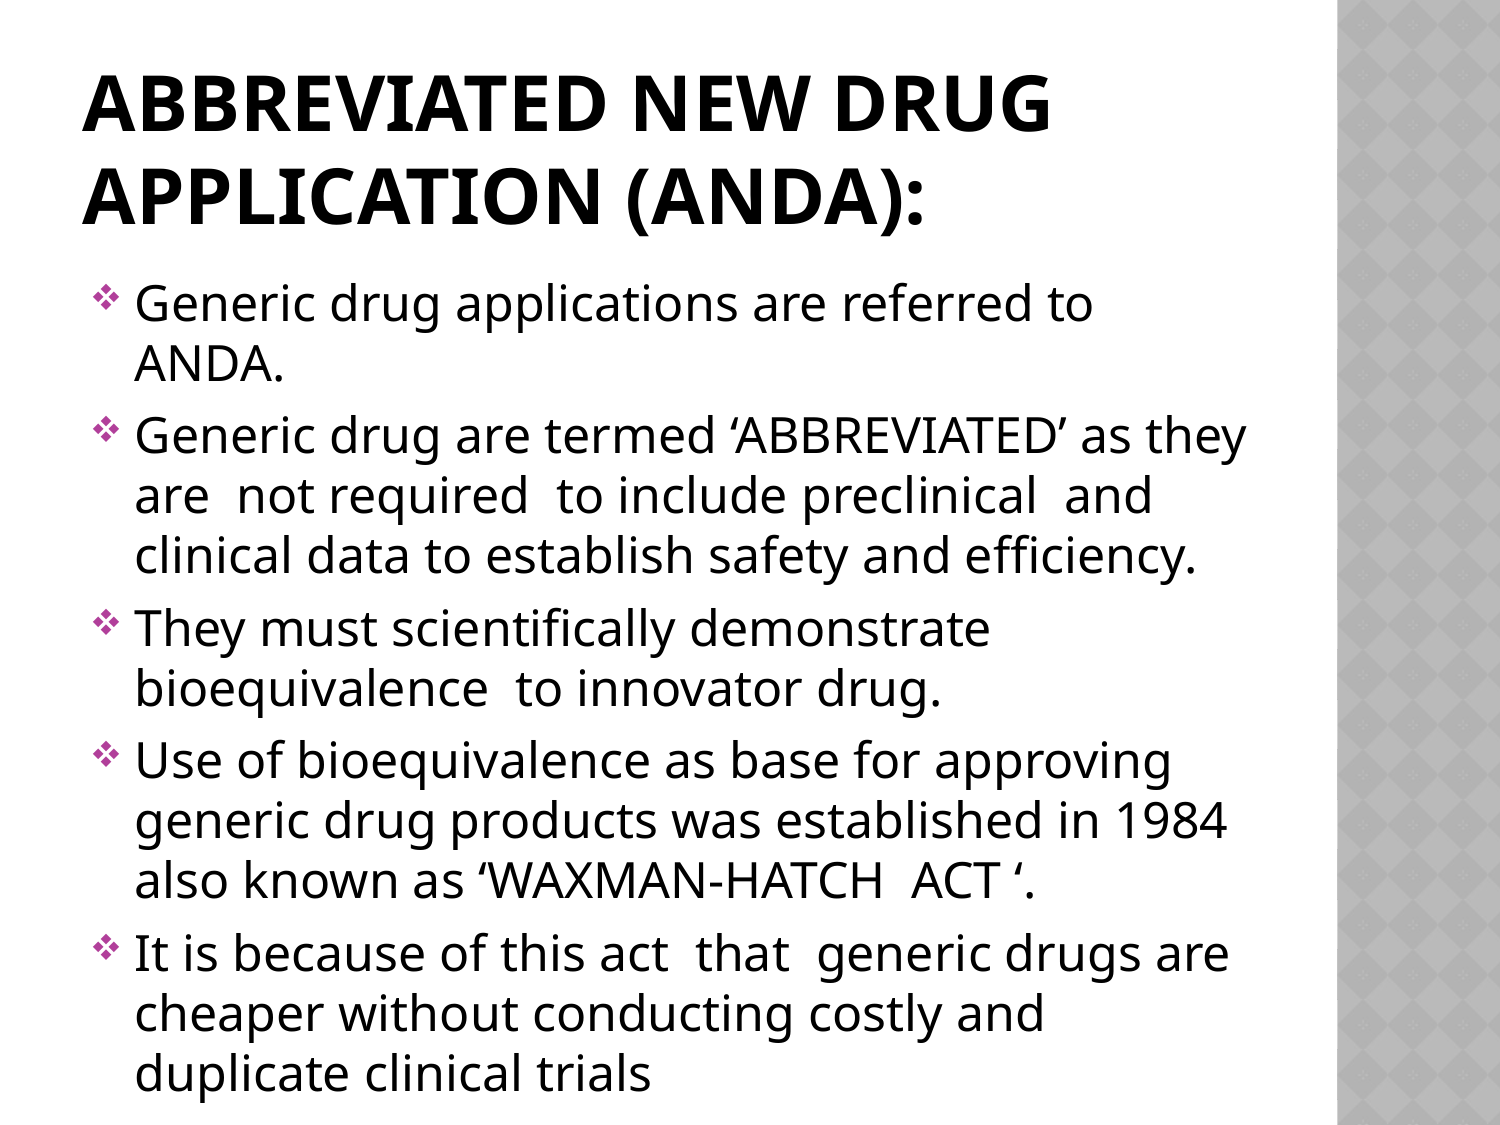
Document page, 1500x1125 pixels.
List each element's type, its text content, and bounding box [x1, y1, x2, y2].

list Generic drug applications are referred to ANDA. Generic drug are termed ‘ABBREVIATED’ as they are not required to include preclinical and clinical data to establish safety and efficiency. They must scientifically demonstrate bioequivalence to innovator drug. Use of bioequivalence as base for approving generic drug products was established in 1984 also known as ‘WAXMAN-HATCH ACT ‘. It is because of this act that generic drugs are cheaper without conducting costly and duplicate clinical trials [75, 264, 1263, 1059]
title ABBREVIATED NEW DRUG APPLICATION (ANDA): [75, 52, 1263, 240]
